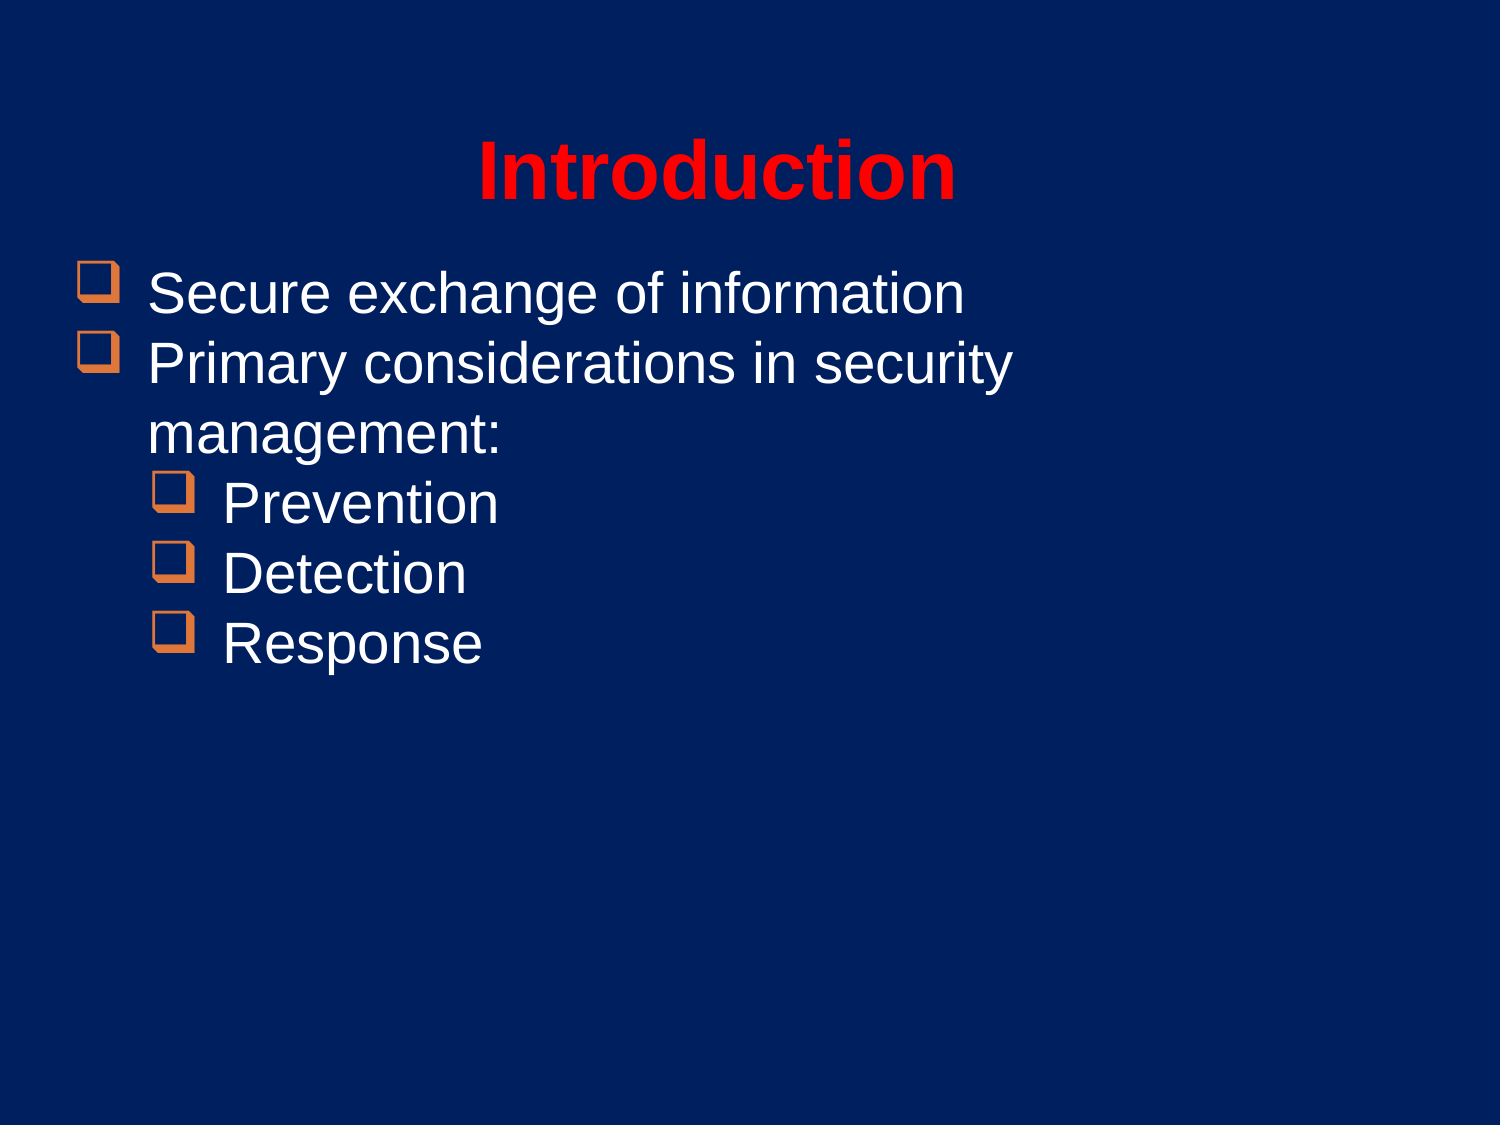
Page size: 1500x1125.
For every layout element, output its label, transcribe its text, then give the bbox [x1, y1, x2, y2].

text_box Introduction [70, 116, 1363, 217]
text_box Secure exchange of information Primary considerations in security management: Prevention Detection Response [70, 254, 1421, 675]
